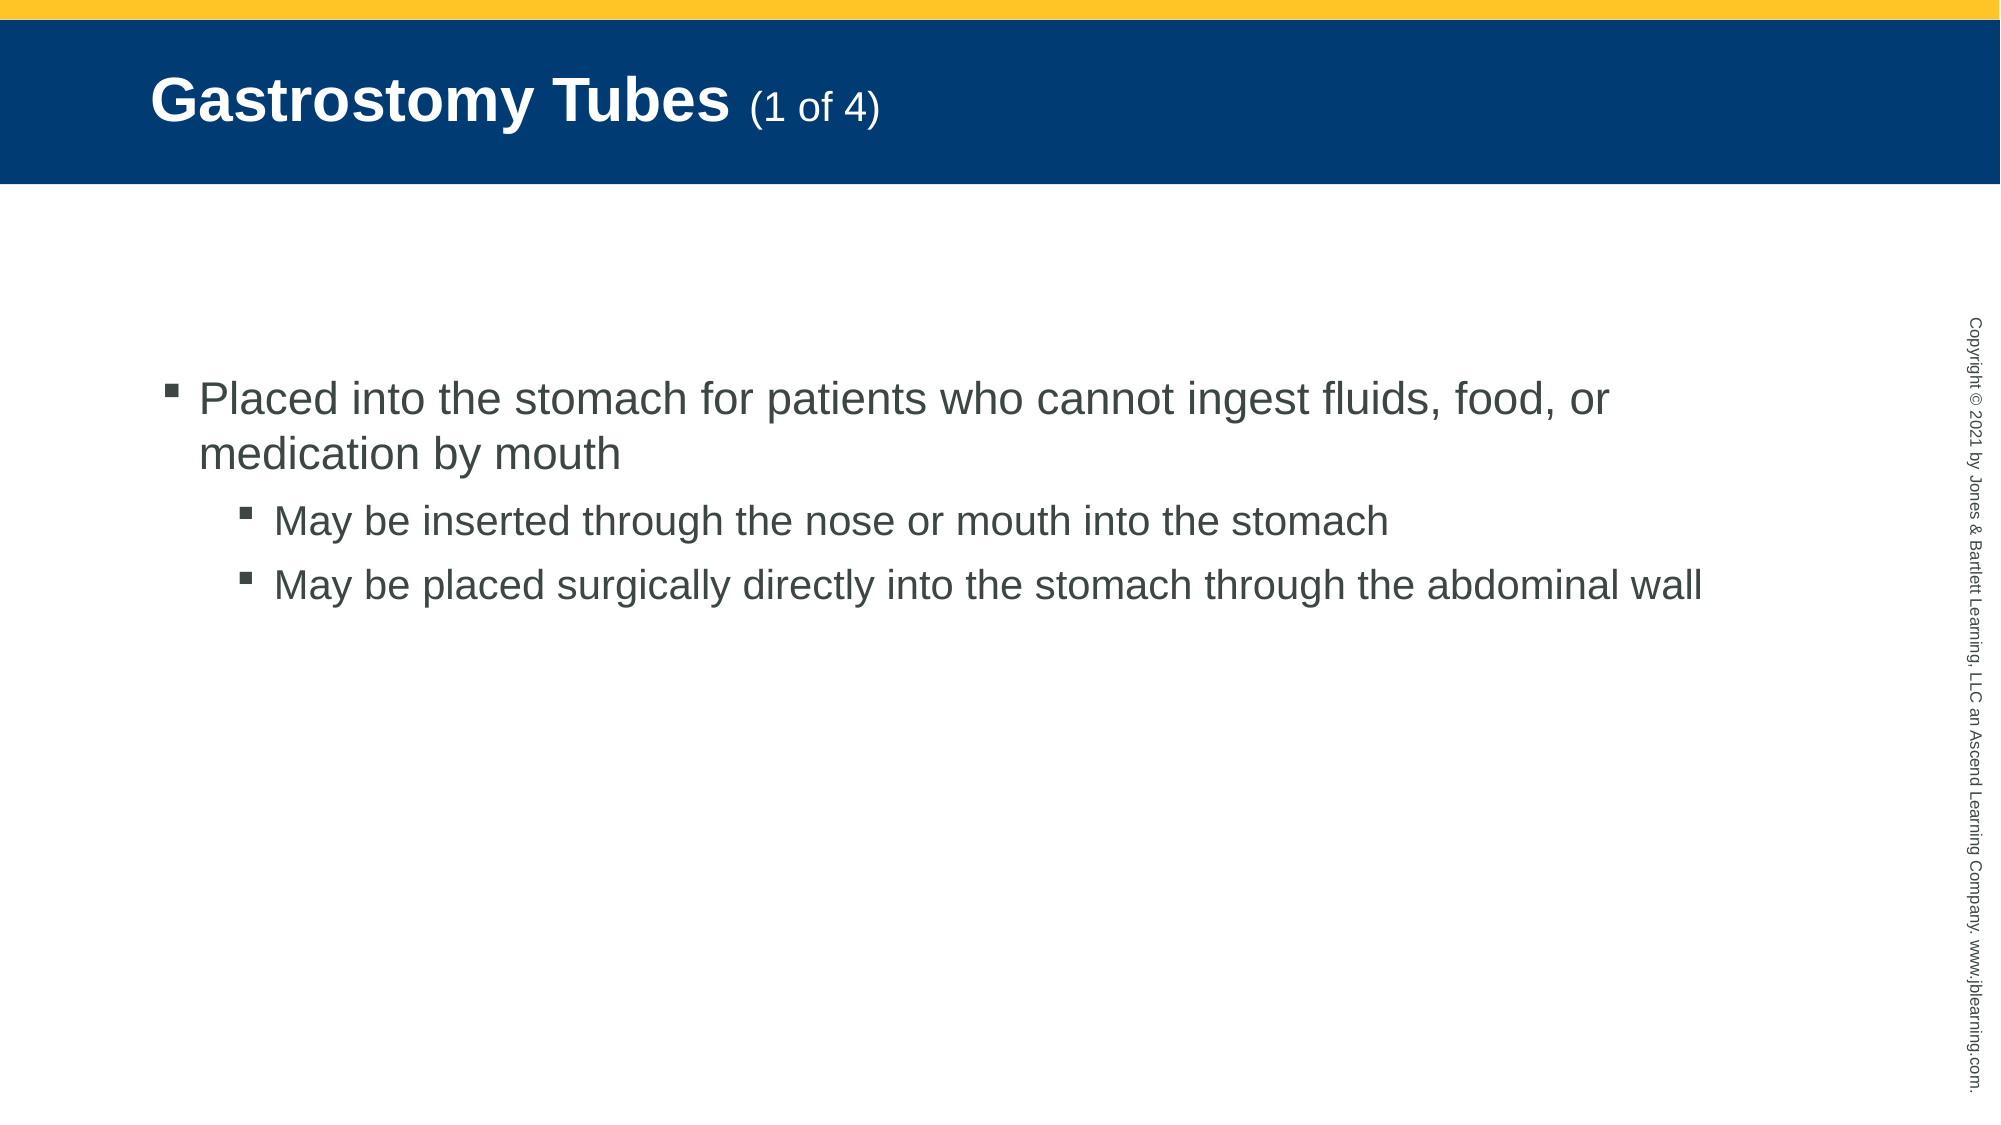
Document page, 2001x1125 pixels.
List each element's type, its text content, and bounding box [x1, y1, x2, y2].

title Gastrostomy Tubes (1 of 4) [0, 19, 2000, 185]
list Placed into the stomach for patients who cannot ingest fluids, food, or medication by mouth May be inserted through the nose or mouth into the stomach May be placed surgically directly into the stomach through the abdominal wall [146, 361, 1859, 1016]
